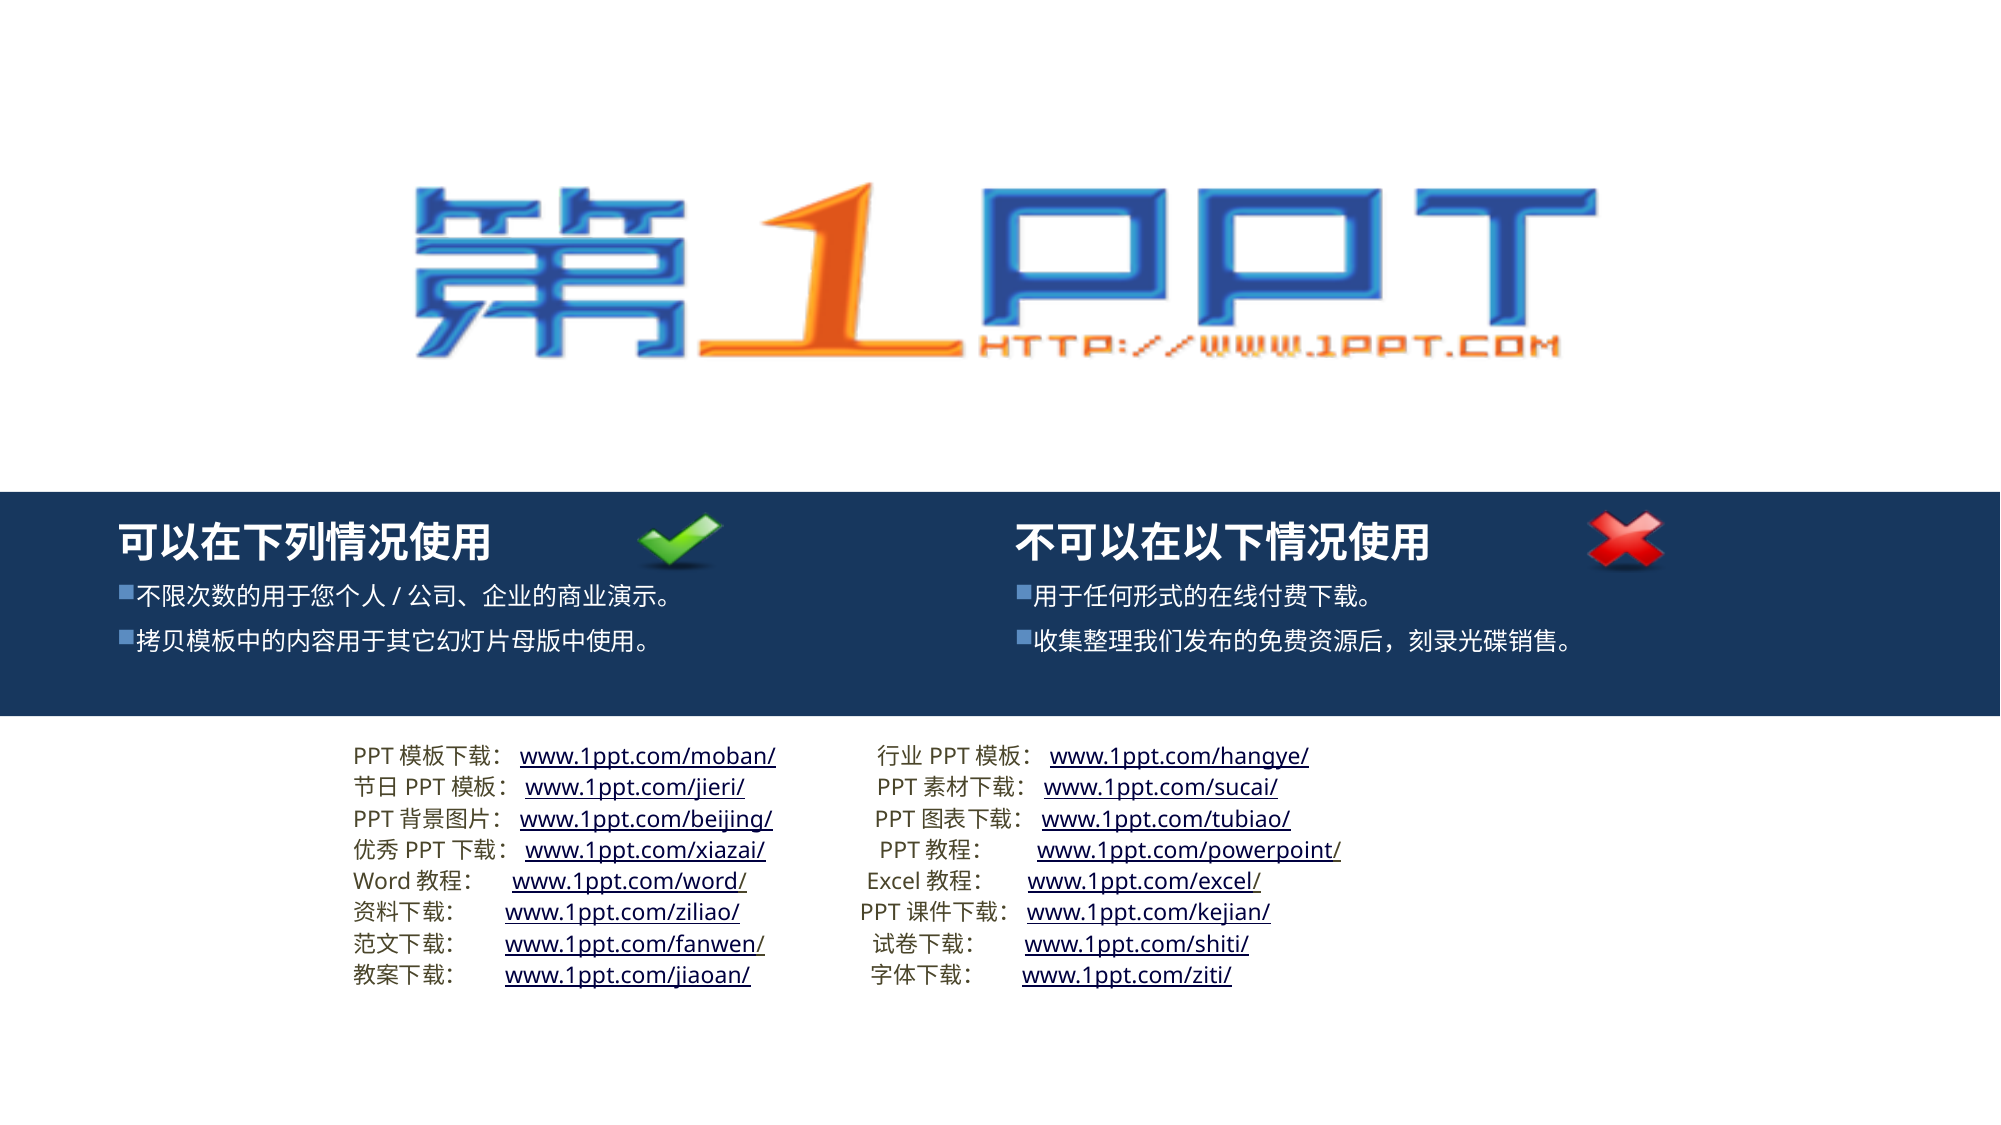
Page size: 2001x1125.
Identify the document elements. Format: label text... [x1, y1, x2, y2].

picture [637, 507, 724, 573]
text_box 不可以在以下情况使用 用于任何形式的在线付费下载。 收集整理我们发布的免费资源后，刻录光碟销售。 [999, 508, 1898, 762]
text_box PPT模板下载：www.1ppt.com/moban/ 行业PPT模板：www.1ppt.com/hangye/ 节日PPT模板：www.1ppt.com/jieri/ PPT素材下载：www.1ppt.com/sucai/ PPT背景图片：www.1ppt.com/beijing/ PPT图表下载：www.1ppt.com/tubiao/ 优秀PPT下载：www.1ppt.com/xiazai/ PPT教程： www.1ppt.com/powerpoint/ Word教程： www.1ppt.com/word/ Excel教程： www.1ppt.com/excel/ 资料下载： www.1ppt.com/ziliao/ PPT课件下载：www.1ppt.com/kejian/ 范文下载： www.1ppt.com/fanwen/ 试卷下载： www.1ppt.com/shiti/ 教案下载： www.1ppt.com/jiaoan/ 字体下载： www.1ppt.com/ziti/ [336, 762, 1752, 1008]
text_box [0, 491, 2000, 717]
text_box 可以在下列情况使用 不限次数的用于您个人/公司、企业的商业演示。 拷贝模板中的内容用于其它幻灯片母版中使用。 [102, 508, 1000, 774]
picture [179, 51, 1867, 492]
picture [1581, 507, 1669, 573]
